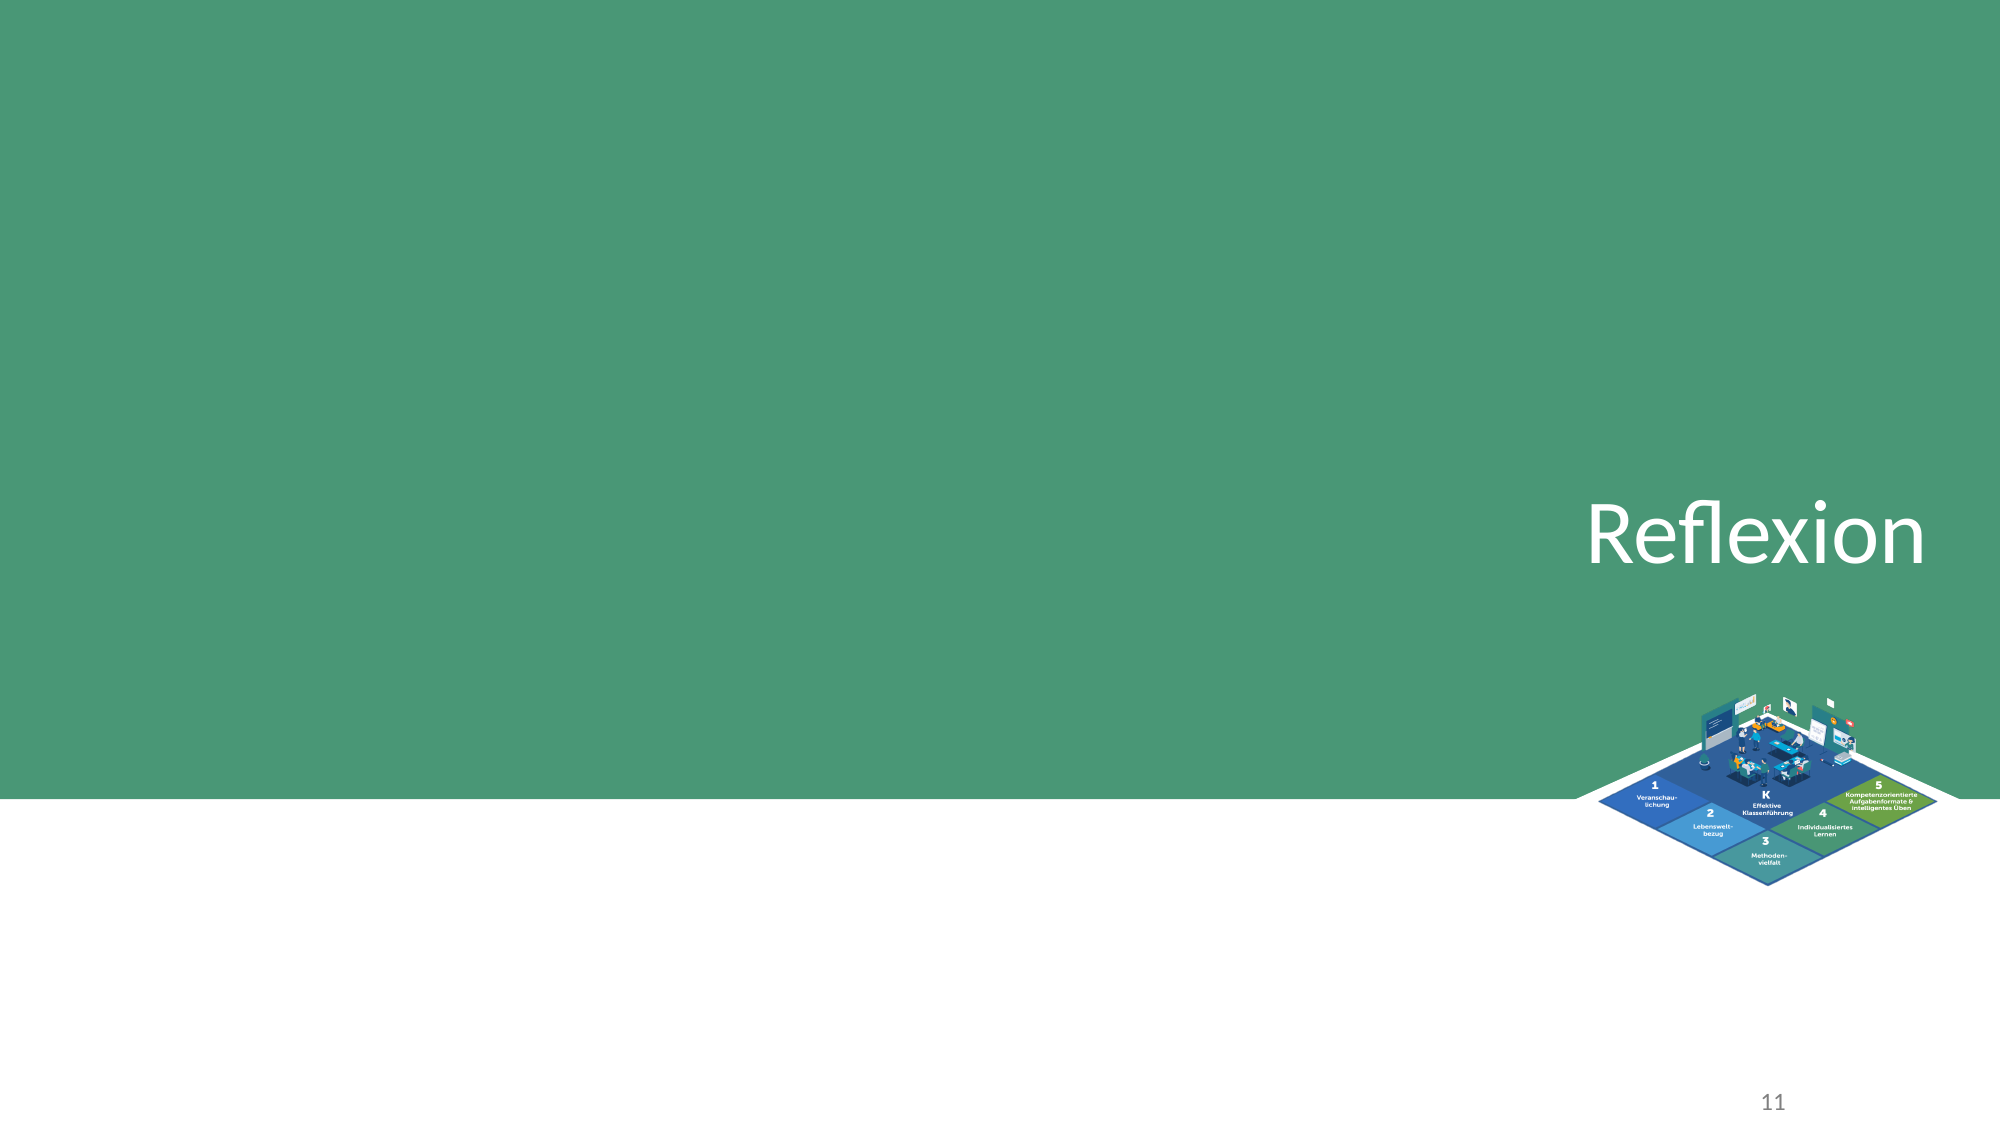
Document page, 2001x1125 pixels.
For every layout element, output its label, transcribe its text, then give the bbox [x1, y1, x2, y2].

picture [1591, 688, 1944, 889]
list Reflexion [384, 476, 1944, 560]
slide_number 11 [1350, 1075, 1801, 1125]
